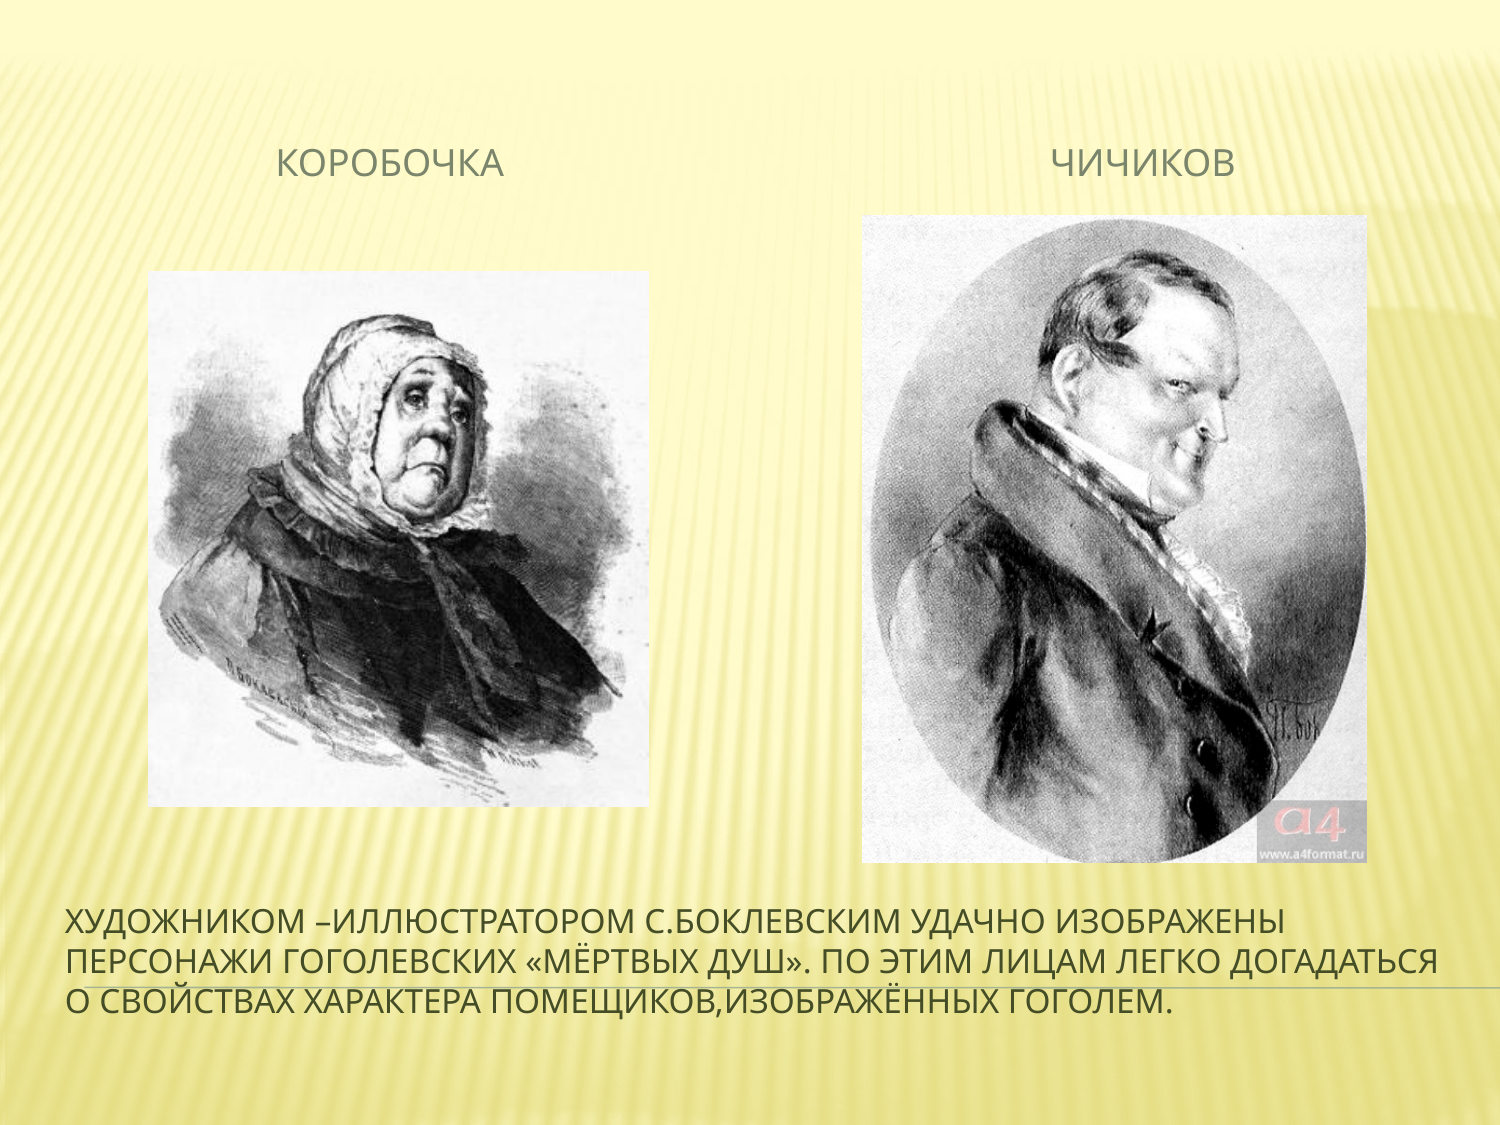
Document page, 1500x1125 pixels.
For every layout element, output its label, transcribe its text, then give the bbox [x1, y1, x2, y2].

list Чичиков [761, 109, 1467, 215]
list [147, 271, 649, 807]
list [861, 215, 1367, 863]
list Коробочка [46, 109, 750, 215]
title Художником –иллюстратором с.Боклевским удачно изображены персонажи гоголевских «Мёртвых душ». По этим лицам легко догадаться о свойствах характера помещиков,изображённых Гоголем. [50, 887, 1463, 1033]
